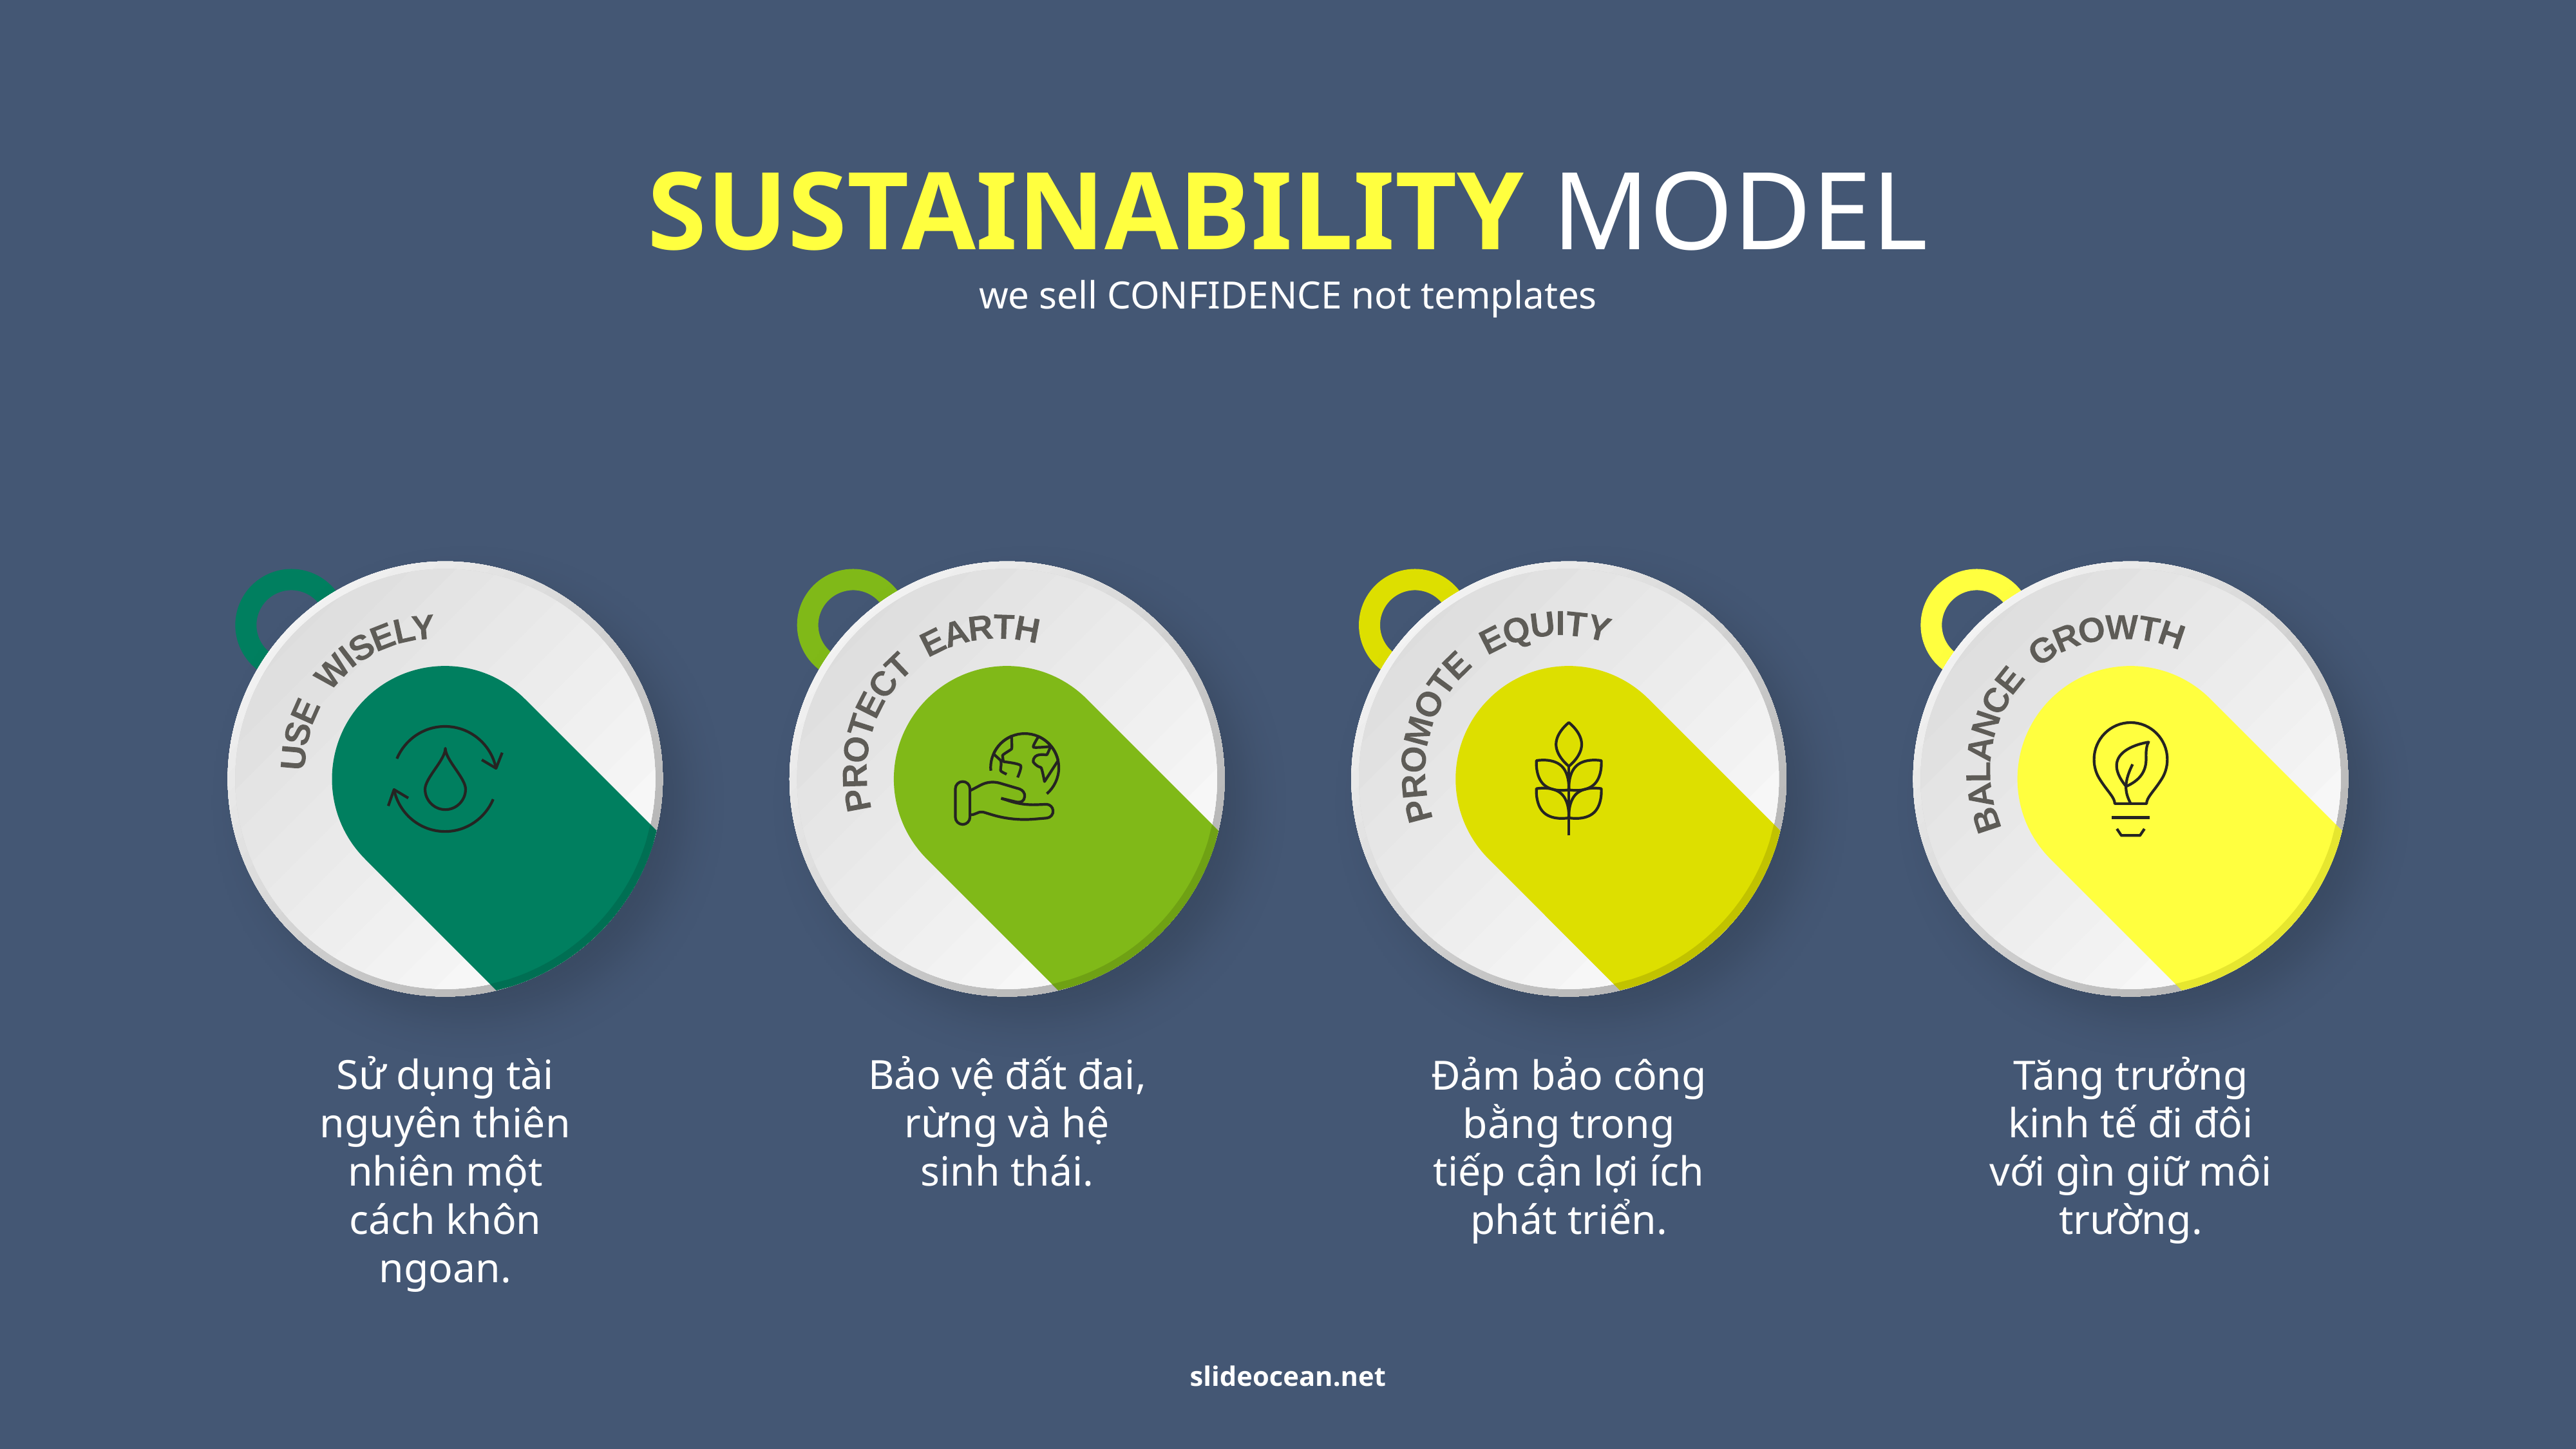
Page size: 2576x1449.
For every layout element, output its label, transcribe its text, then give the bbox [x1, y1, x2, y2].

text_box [227, 561, 663, 997]
text_box Bảo vệ đất đai, rừng và hệ sinh thái. [852, 1045, 1162, 1199]
text_box Tăng trưởng kinh tế đi đôi với gìn giữ môi trường. [1976, 1045, 2286, 1247]
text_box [331, 665, 658, 991]
text_box Sử dụng tài nguyên thiên nhiên một cách khôn ngoan. [290, 1045, 600, 1296]
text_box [893, 665, 1219, 991]
text_box Đảm bảo công bằng trong tiếp cận lợi ích phát triển. [1414, 1045, 1724, 1247]
text_box slideocean.net [1180, 1354, 1396, 1397]
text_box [1350, 561, 1787, 997]
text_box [2017, 665, 2343, 991]
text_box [1455, 665, 1781, 991]
text_box we sell CONFIDENCE not templates [969, 266, 1607, 321]
text_box SUSTAINABILITY MODEL [638, 137, 1938, 276]
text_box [1913, 561, 2349, 997]
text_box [789, 561, 1226, 997]
